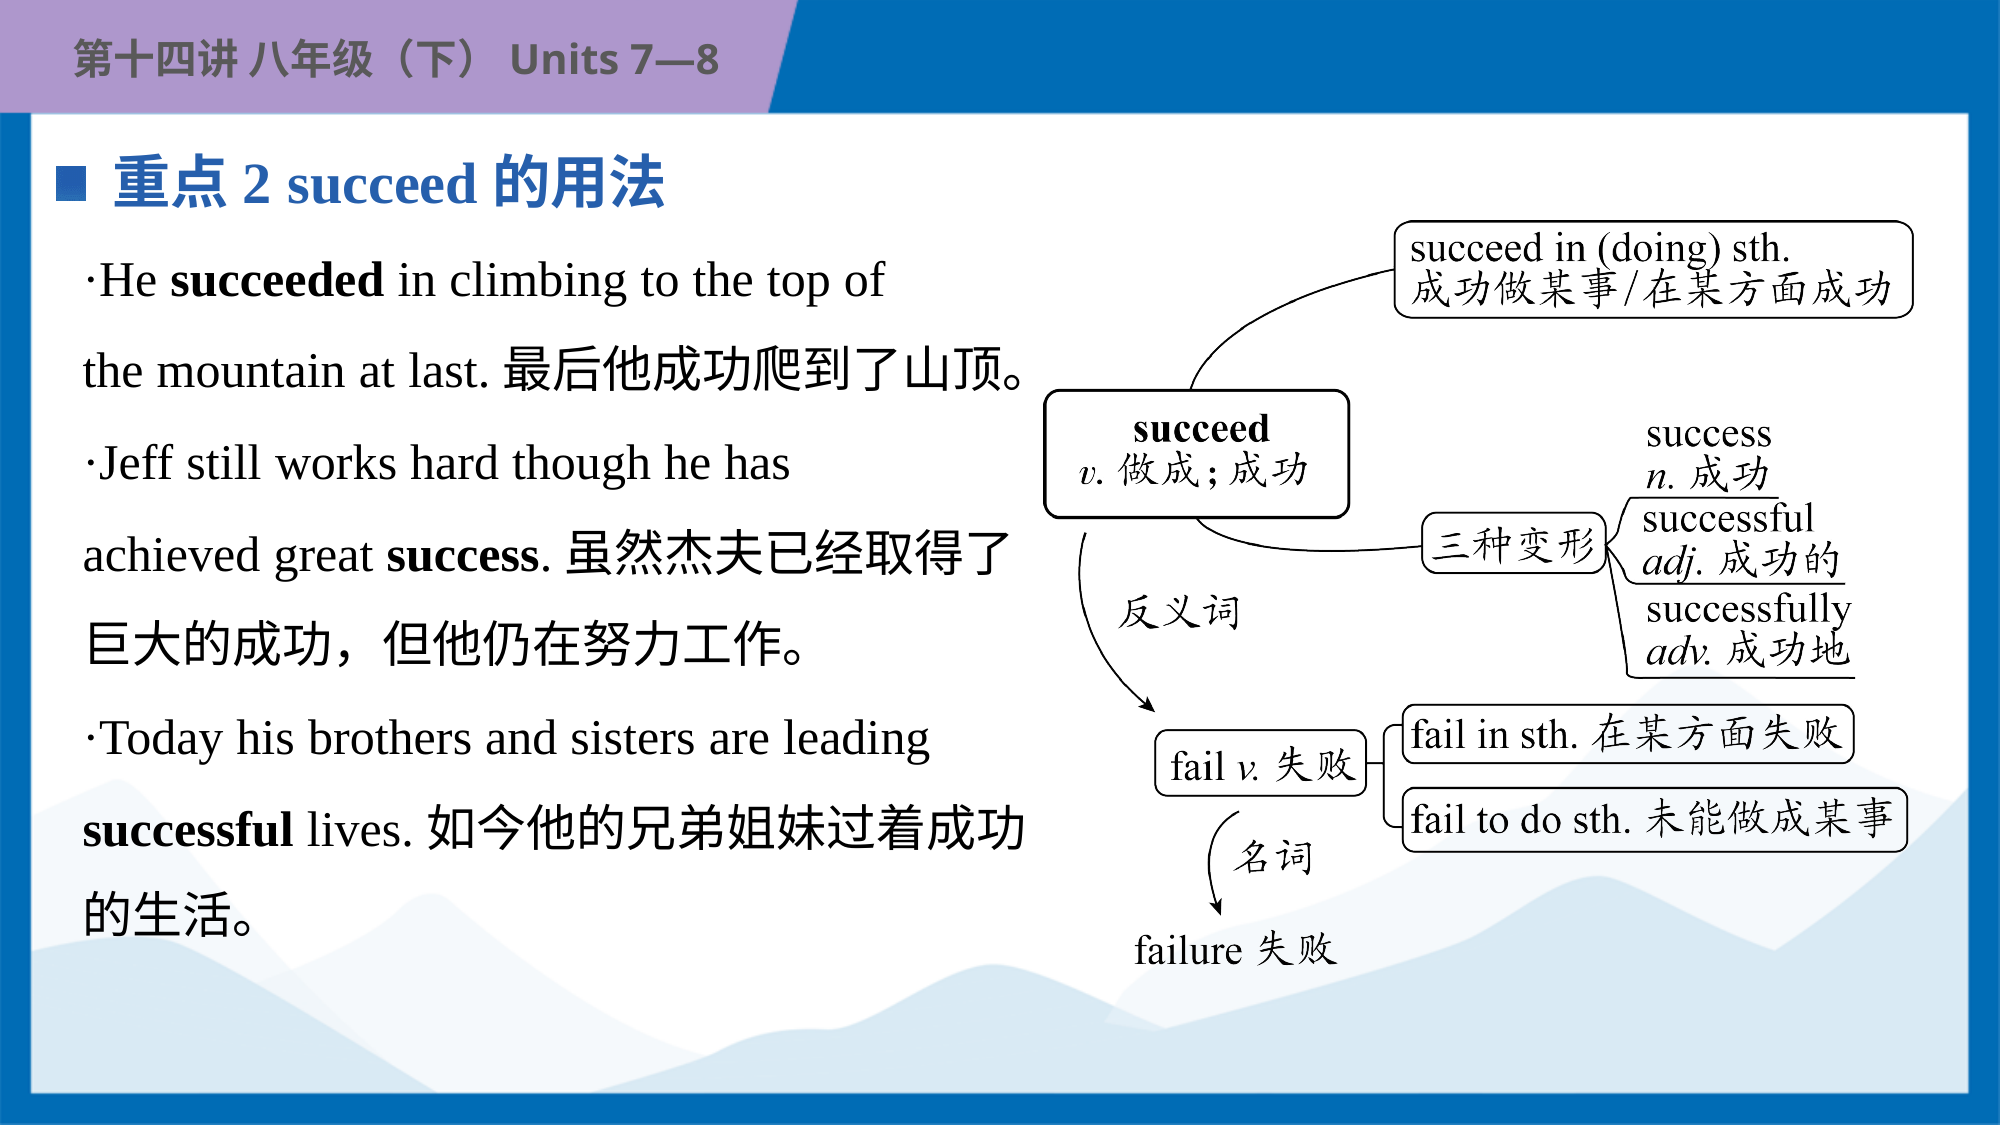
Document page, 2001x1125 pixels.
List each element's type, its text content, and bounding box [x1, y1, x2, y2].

text_box 重点2 succeed的用法 [112, 144, 1917, 215]
text_box ·He succeeded in climbing to the top of the mountain at last.最后他成功爬到了山顶。 ·Jeff still works hard though he has achieved great success.虽然杰夫已经取得了 巨大的成功，但他仍在努力工作。 ·Today his brothers and sisters are leading successful lives.如今他的兄弟姐妹过着成功 的生活。 [82, 214, 1026, 935]
picture [0, 0, 2000, 1125]
